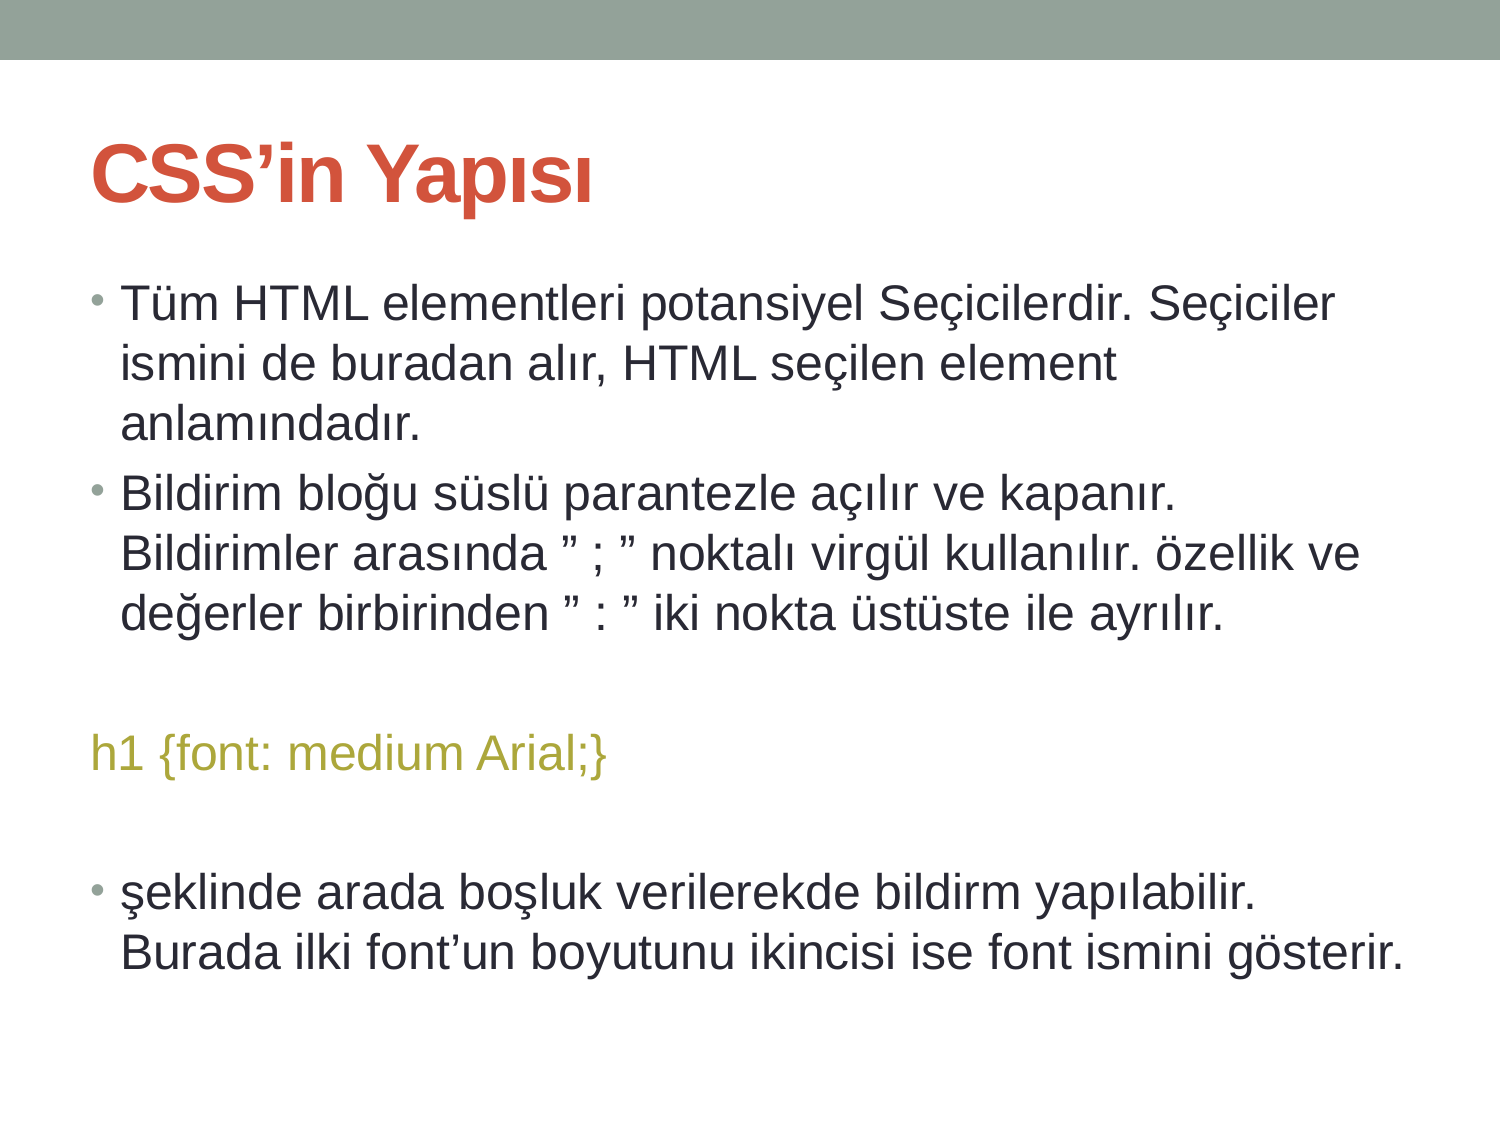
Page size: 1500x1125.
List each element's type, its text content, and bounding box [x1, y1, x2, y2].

title CSS’in Yapısı [75, 87, 1425, 250]
list Tüm HTML elementleri potansiyel Seçicilerdir. Seçiciler ismini de buradan alır, HTML seçilen element anlamındadır. Bildirim bloğu süslü parantezle açılır ve kapanır. Bildirimler arasında ” ; ” noktalı virgül kullanılır. özellik ve değerler birbirinden ” : ” iki nokta üstüste ile ayrılır. h1 {font: medium Arial;} şeklinde arada boşluk verilerekde bildirm yapılabilir. Burada ilki font’un boyutunu ikincisi ise font ismini gösterir. [75, 262, 1425, 1063]
